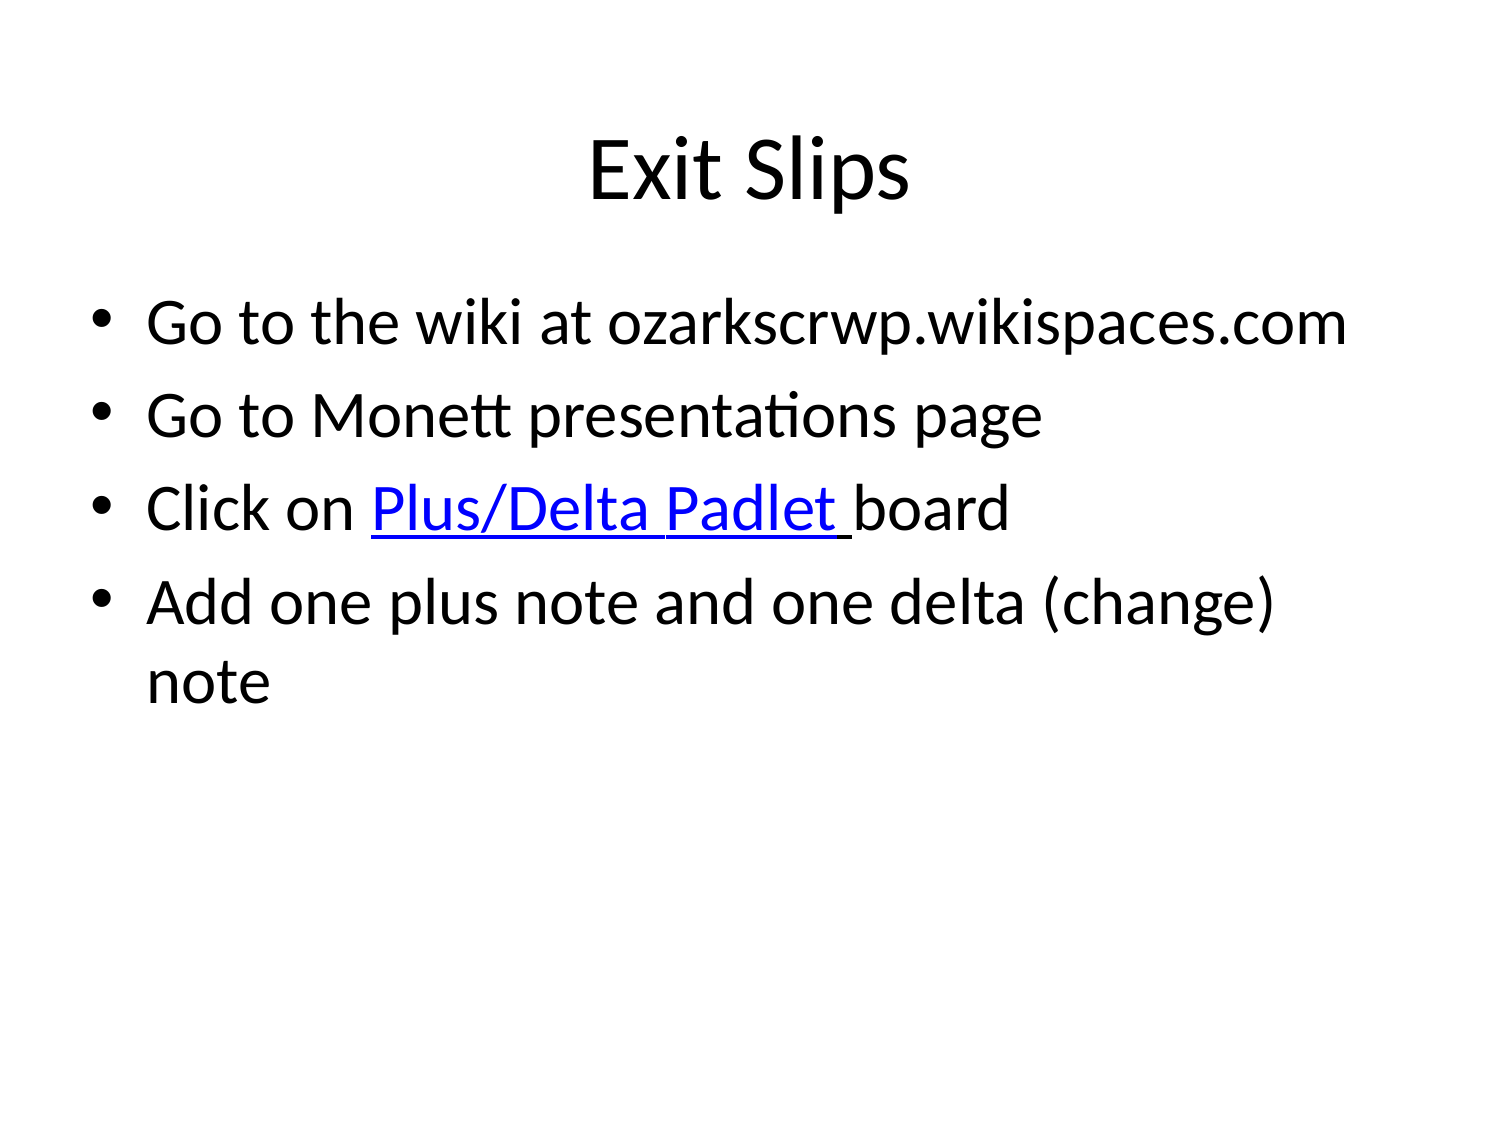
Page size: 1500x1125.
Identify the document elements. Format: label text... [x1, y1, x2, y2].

list Go to the wiki at ozarkscrwp.wikispaces.com Go to Monett presentations page Click on Plus/Delta Padlet board Add one plus note and one delta (change) note [74, 262, 1426, 1078]
title Exit Slips [74, 44, 1426, 233]
